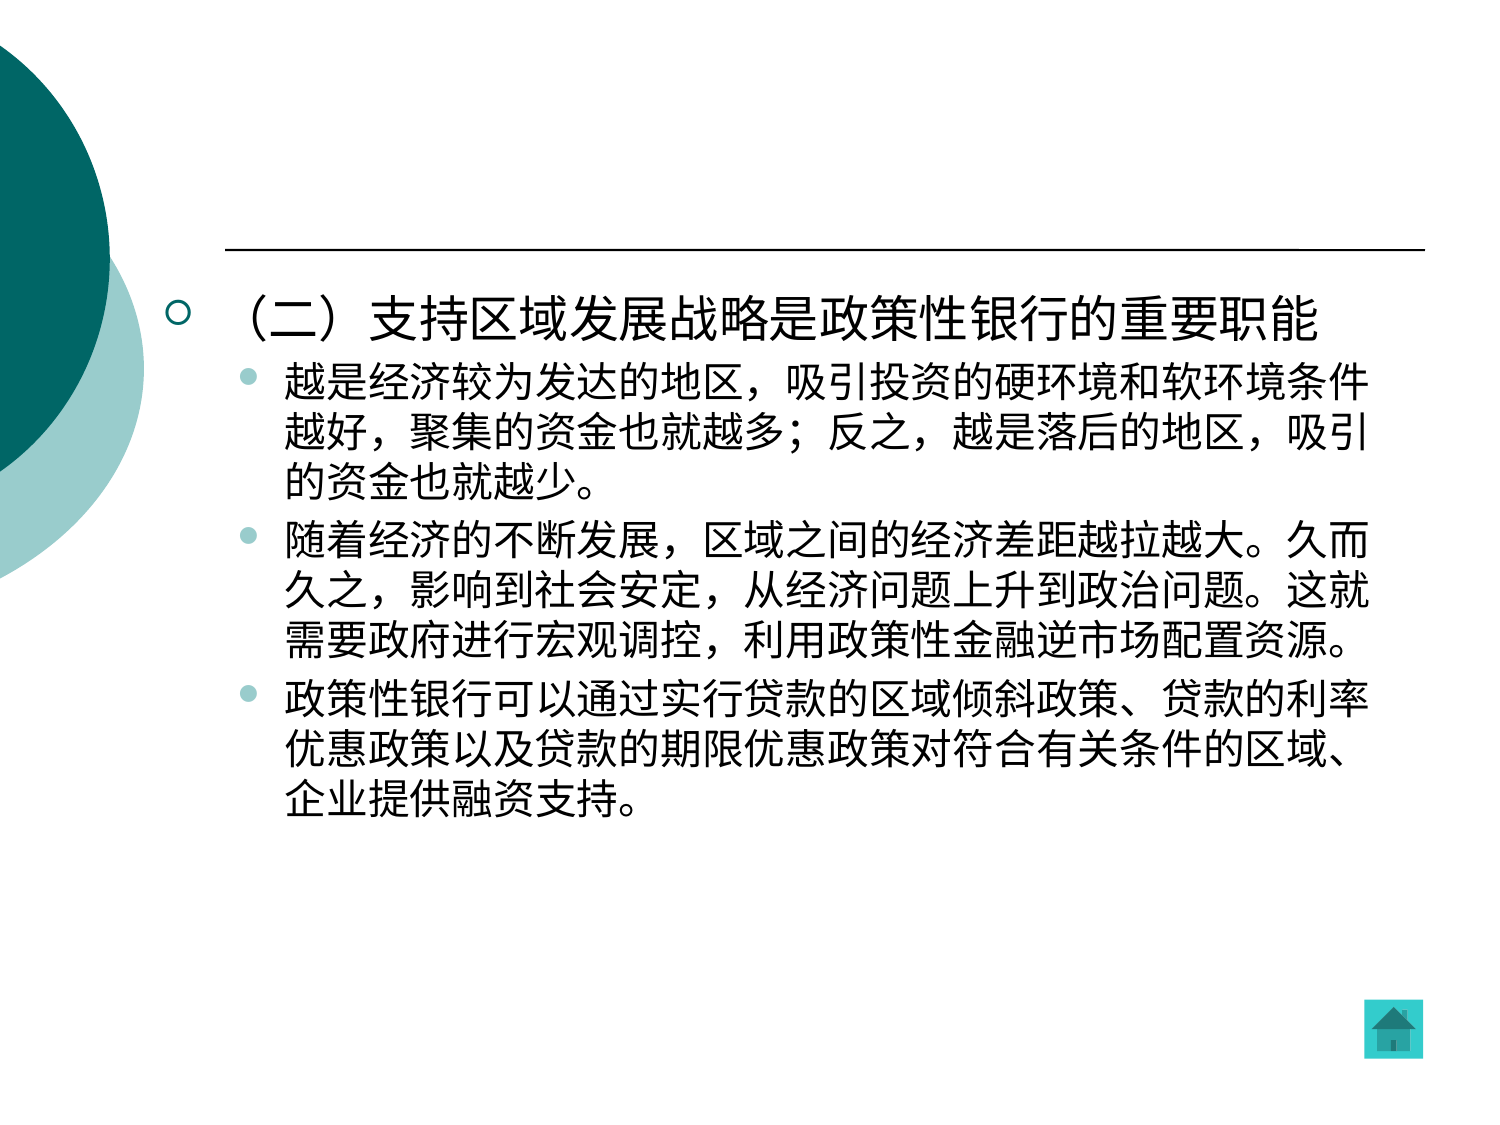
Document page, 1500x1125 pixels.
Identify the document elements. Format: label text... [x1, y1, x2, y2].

list （二）支持区域发展战略是政策性银行的重要职能 越是经济较为发达的地区，吸引投资的硬环境和软环境条件越好，聚集的资金也就越多；反之，越是落后的地区，吸引的资金也就越少。 随着经济的不断发展，区域之间的经济差距越拉越大。久而久之，影响到社会安定，从经济问题上升到政治问题。这就需要政府进行宏观调控，利用政策性金融逆市场配置资源。 政策性银行可以通过实行贷款的区域倾斜政策、贷款的利率优惠政策以及贷款的期限优惠政策对符合有关条件的区域、企业提供融资支持。 [147, 279, 1424, 956]
text_box [1364, 999, 1424, 1059]
